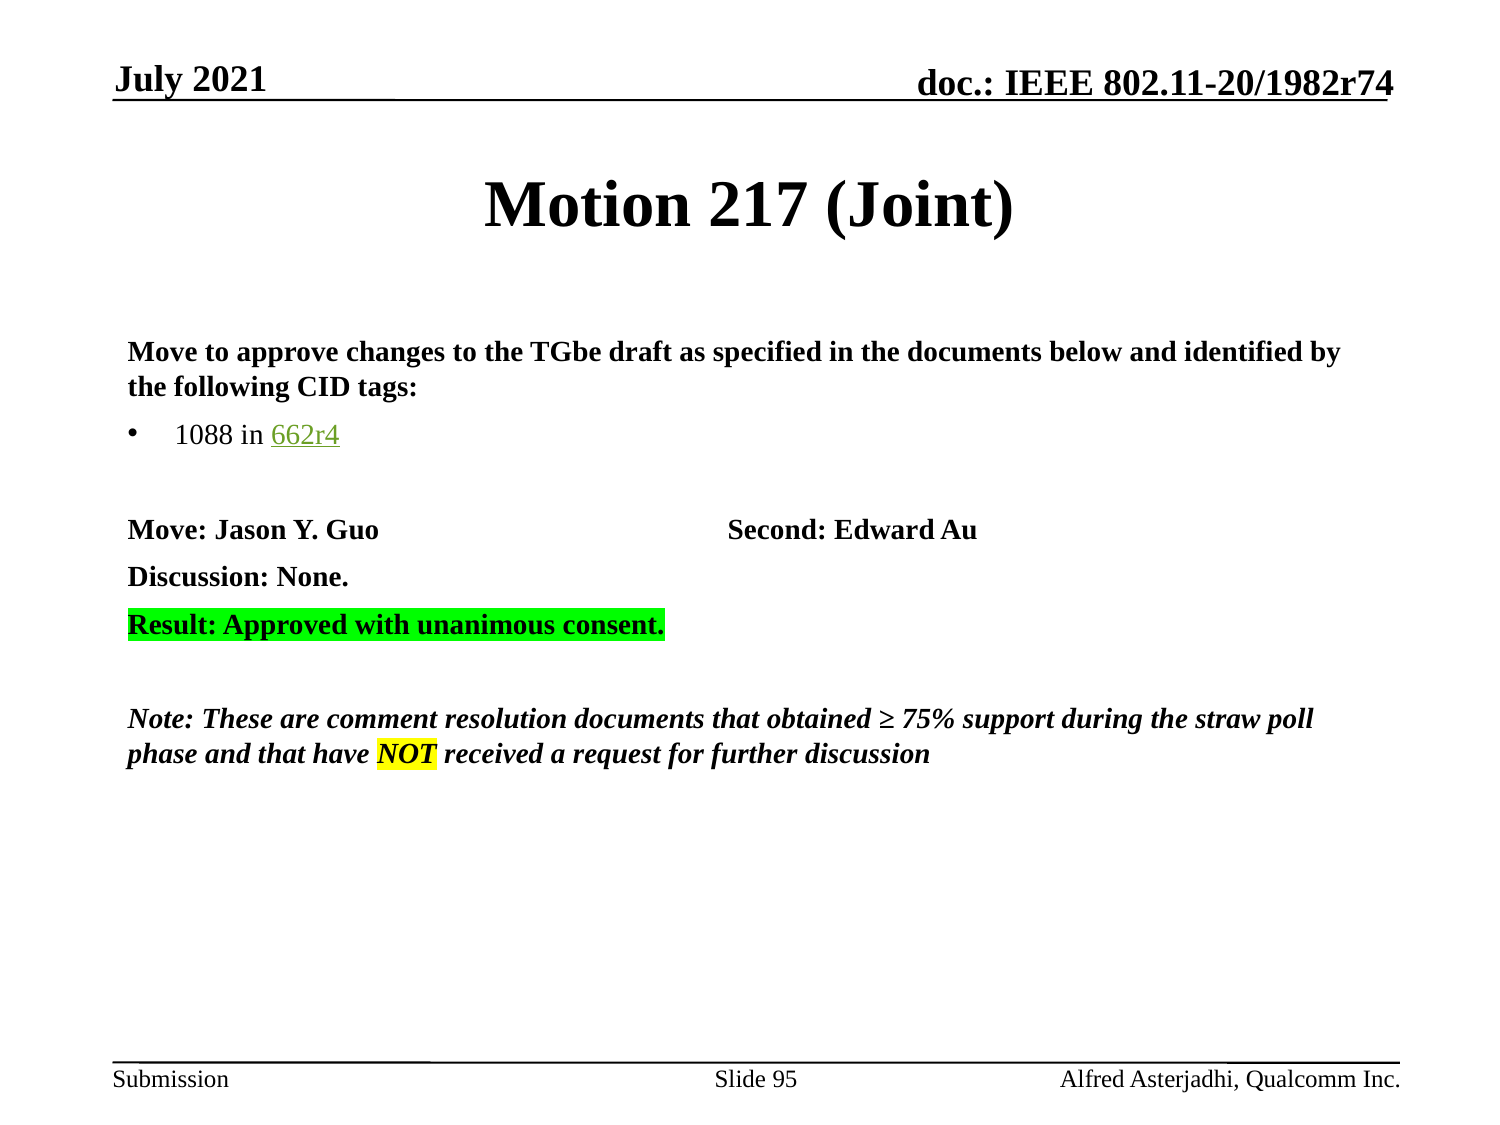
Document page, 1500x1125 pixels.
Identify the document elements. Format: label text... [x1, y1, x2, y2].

list Move to approve changes to the TGbe draft as specified in the documents below and identified by the following CID tags: 1088 in 662r4 Move: Jason Y. Guo Second: Edward Au Discussion: None. Result: Approved with unanimous consent. Note: These are comment resolution documents that obtained ≥ 75% support during the straw poll phase and that have NOT received a request for further discussion [112, 324, 1388, 1063]
slide_number Slide 95 [712, 1061, 800, 1123]
footer Alfred Asterjadhi, Qualcomm Inc. [878, 1061, 1402, 1093]
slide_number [114, 54, 423, 100]
title Motion 217 (Joint) [112, 112, 1388, 288]
